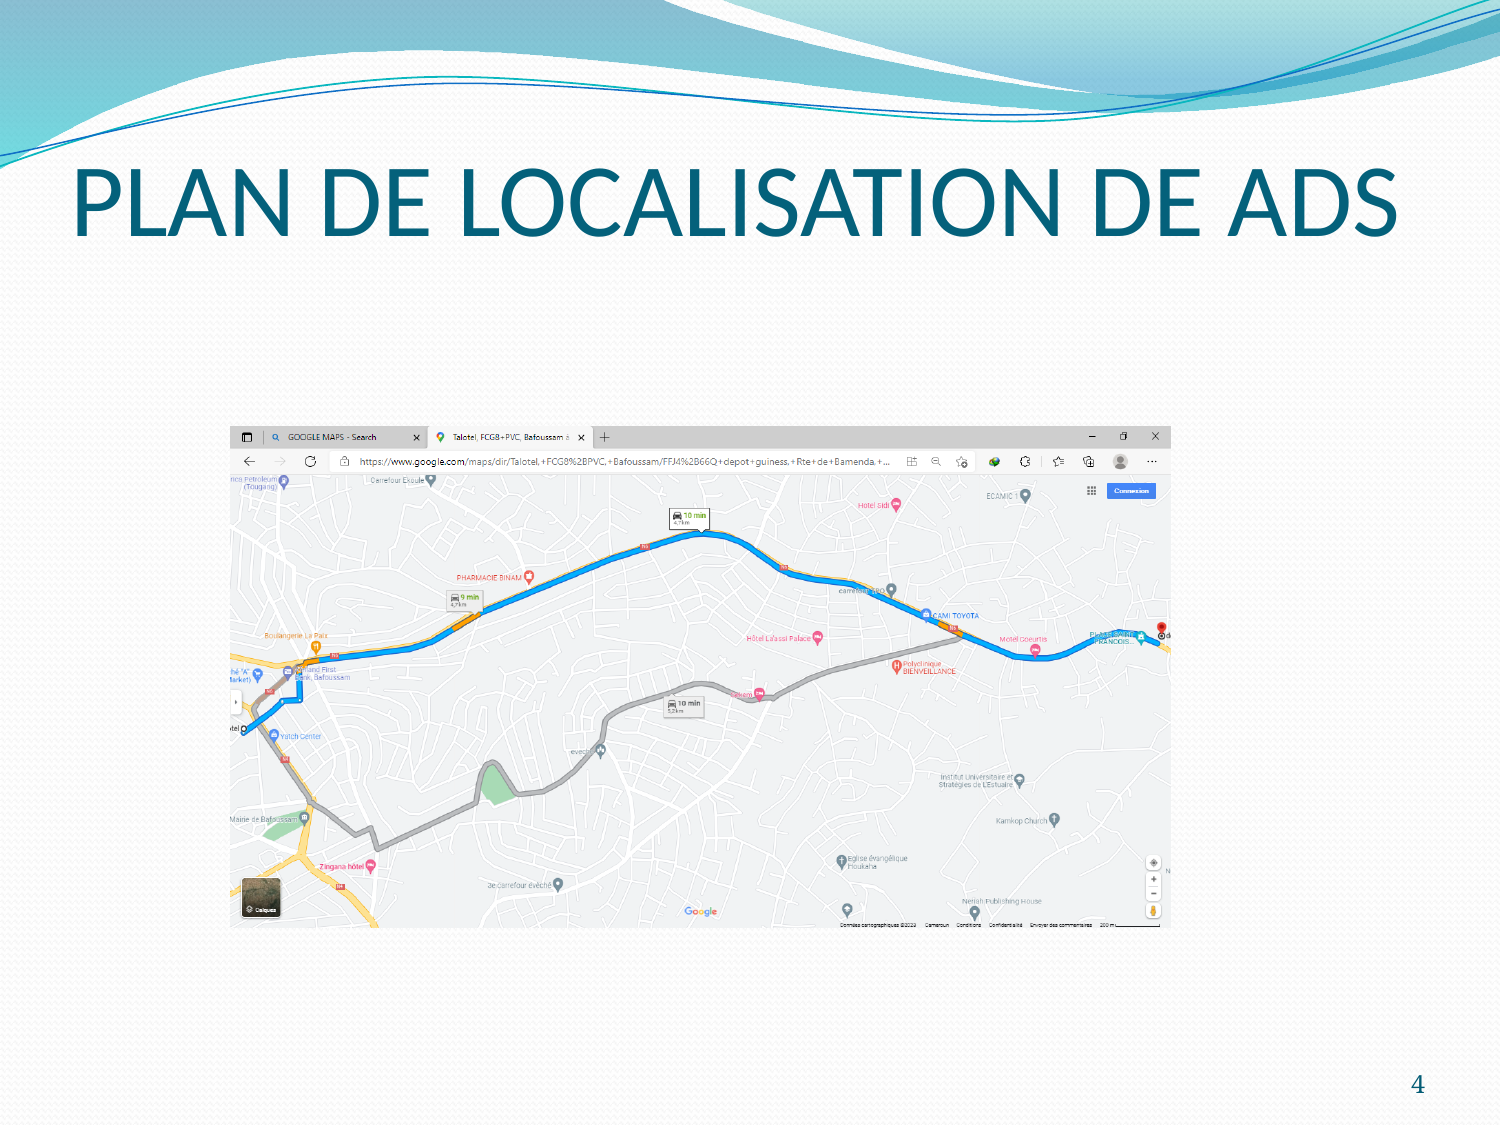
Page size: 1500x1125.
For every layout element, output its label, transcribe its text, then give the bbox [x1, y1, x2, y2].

picture [229, 426, 1171, 929]
slide_number 4 [1299, 1042, 1425, 1103]
title PLAN DE LOCALISATION DE ADS [70, 70, 1421, 258]
